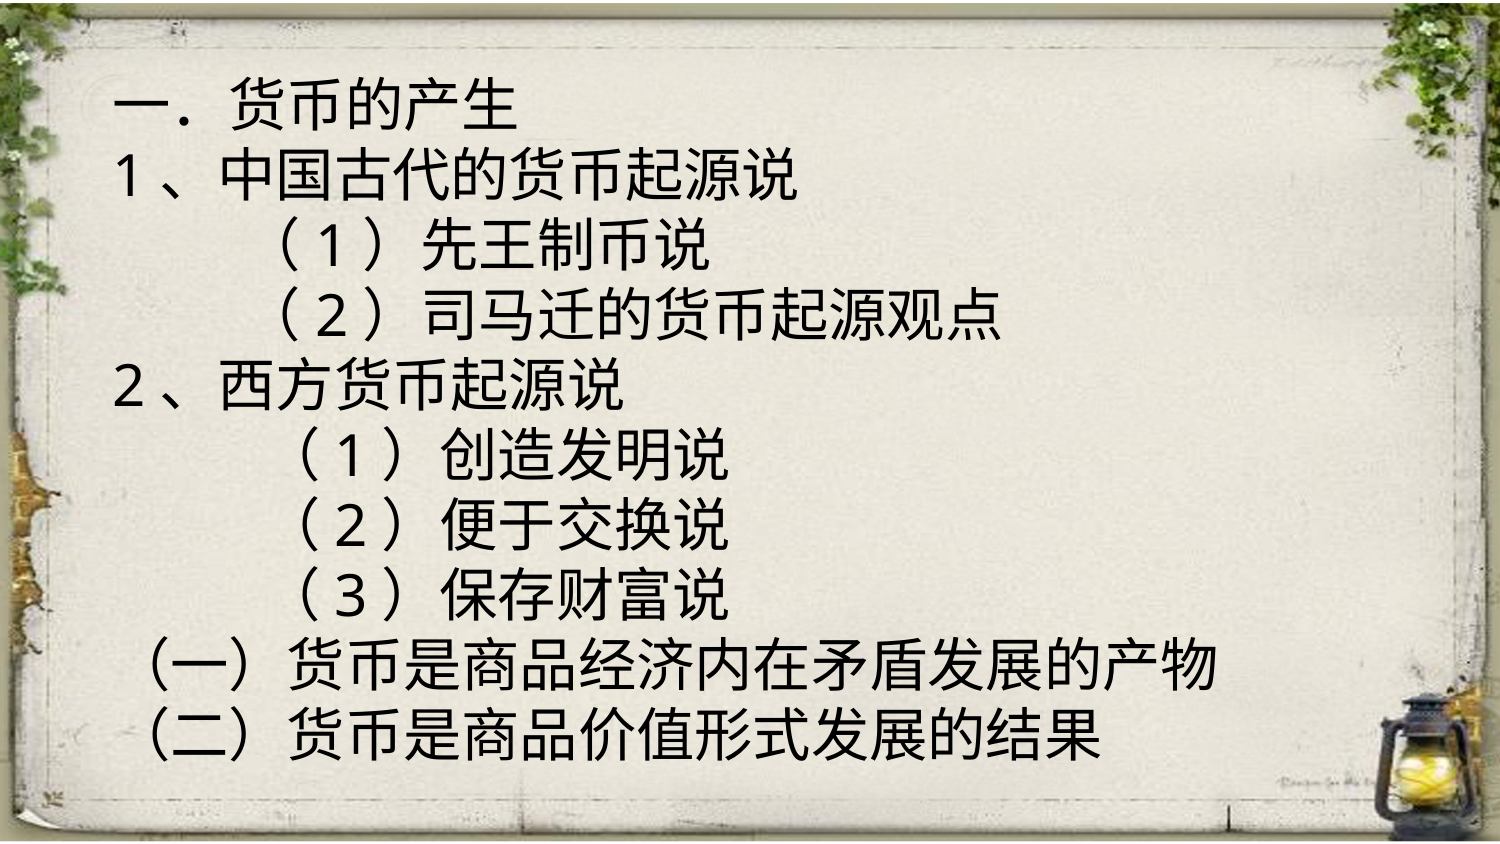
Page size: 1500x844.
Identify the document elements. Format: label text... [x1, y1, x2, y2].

picture [0, 0, 1500, 844]
text_box 一．货币的产生 1、中国古代的货币起源说 （1）先王制币说 （2）司马迁的货币起源观点 2、西方货币起源说 （1）创造发明说 （2）便于交换说 （3）保存财富说 （一）货币是商品经济内在矛盾发展的产物 （二）货币是商品价值形式发展的结果 [97, 26, 1341, 844]
